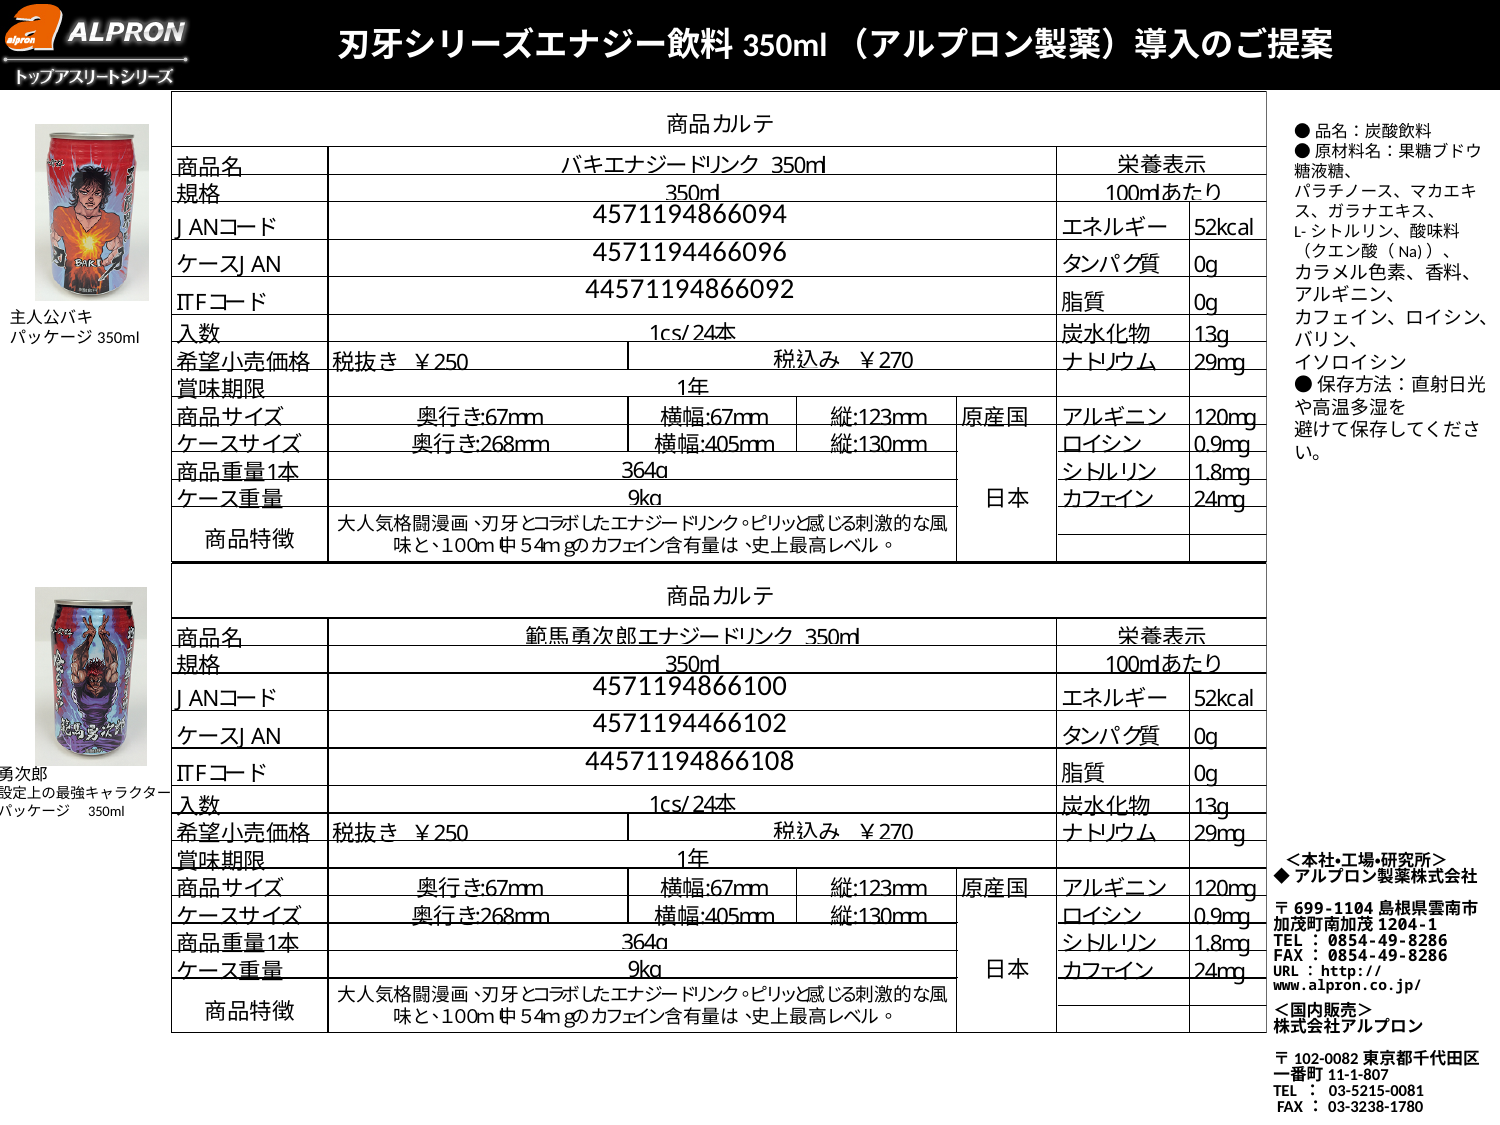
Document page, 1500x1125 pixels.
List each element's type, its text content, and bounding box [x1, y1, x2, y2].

picture [0, 0, 209, 91]
text_box [731, 0, 768, 89]
text_box 主人公バキ パッケージ350ml [0, 299, 155, 354]
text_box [170, 90, 1268, 561]
text_box 勇次郎 設定上の最強キャラクター パッケージ 350ml [0, 756, 165, 827]
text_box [170, 562, 1268, 1035]
text_box ●品名：炭酸飲料 ●原材料名：果糖ブドウ糖液糖、 パラチノース、マカエキス、ガラナエキス、 L-シトルリン、酸味料（クエン酸（Na)）、 カラメル色素、香料、アルギニン、 カフェイン、ロイシン、バリン、 イソロイシン ●保存方法：直射日光や高温多湿を 避けて保存してください。 [1279, 113, 1500, 471]
text_box ＜本社・工場・研究所＞ ◆アルプロン製薬株式会社 〒699-1104島根県雲南市 加茂町南加茂1204-1 TEL：0854‐49-8286 FAX：0854‐49-8286 URL：http://www.alpron.co.jp/ [1272, 846, 1500, 991]
picture [35, 123, 149, 302]
text_box ＜国内販売＞ 株式会社アルプロン 〒102-0082東京都千代田区 一番町11-1-807 TEL ： 03-5215-0081 FAX：03-3238-1780 [1258, 996, 1500, 1125]
text_box 刃牙シリーズエナジー飲料350ml（アルプロン製薬）導入のご提案 [768, 0, 1500, 90]
picture [35, 587, 147, 766]
text_box 刃牙シリーズエナジー飲料350ml（アルプロン製薬）導入のご提案 [212, 0, 731, 89]
